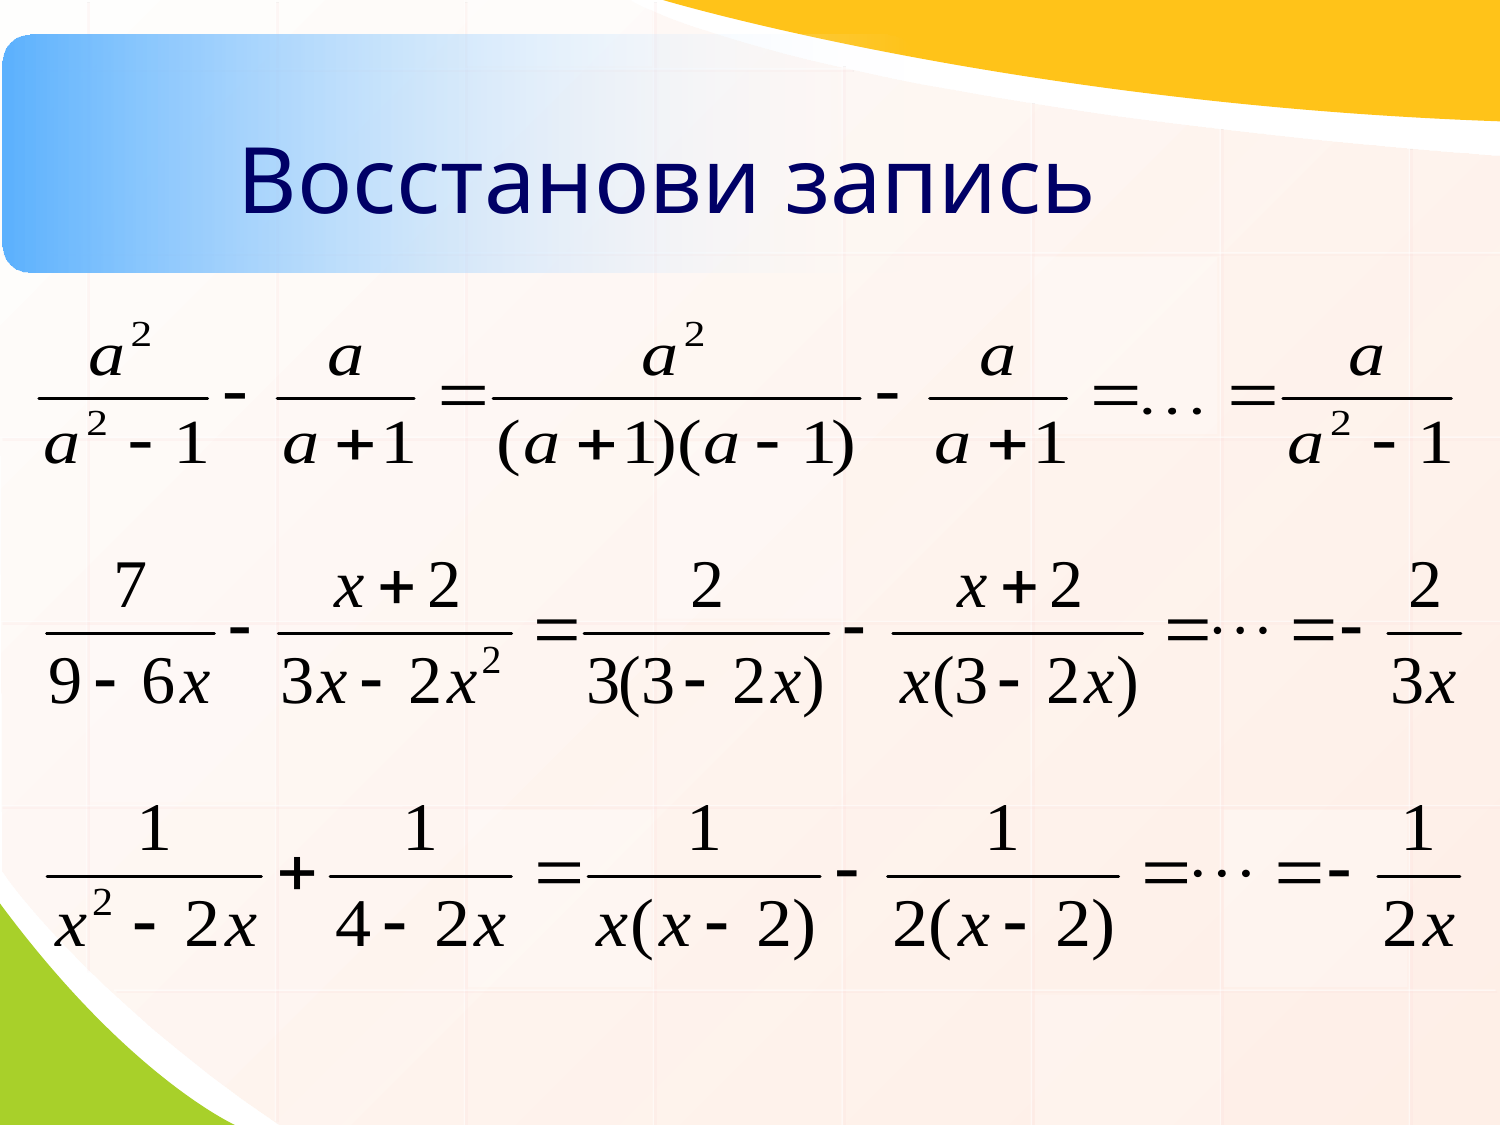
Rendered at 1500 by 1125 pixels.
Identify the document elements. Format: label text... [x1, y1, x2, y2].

text_box [2, 35, 914, 273]
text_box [34, 784, 1473, 973]
text_box Восстанови запись [222, 81, 1325, 240]
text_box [34, 542, 1473, 731]
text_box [26, 304, 1466, 488]
